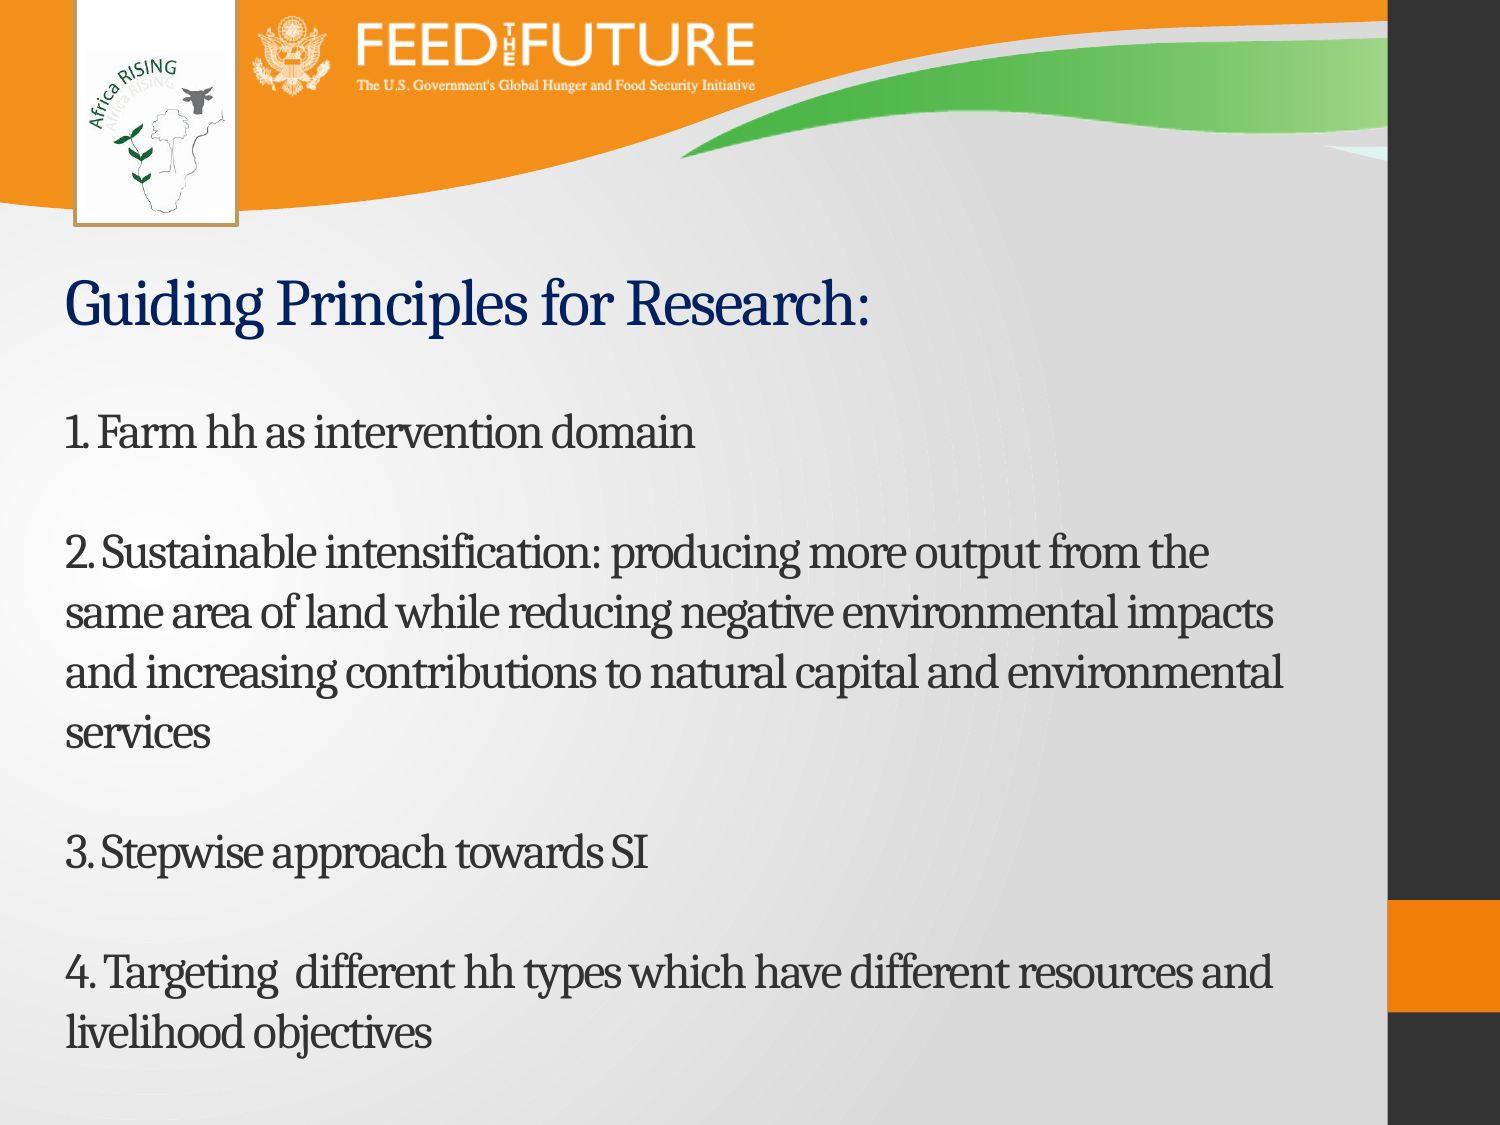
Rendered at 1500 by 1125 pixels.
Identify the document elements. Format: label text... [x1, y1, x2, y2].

title Guiding Principles for Research: 1. Farm hh as intervention domain 2. Sustainable intensification: producing more output from the same area of land while reducing negative environmental impacts and increasing contributions to natural capital and environmental services 3. Stepwise approach towards SI 4. Targeting different hh types which have different resources and livelihood objectives [50, 500, 1300, 938]
picture [249, 10, 761, 100]
picture [85, 49, 225, 213]
